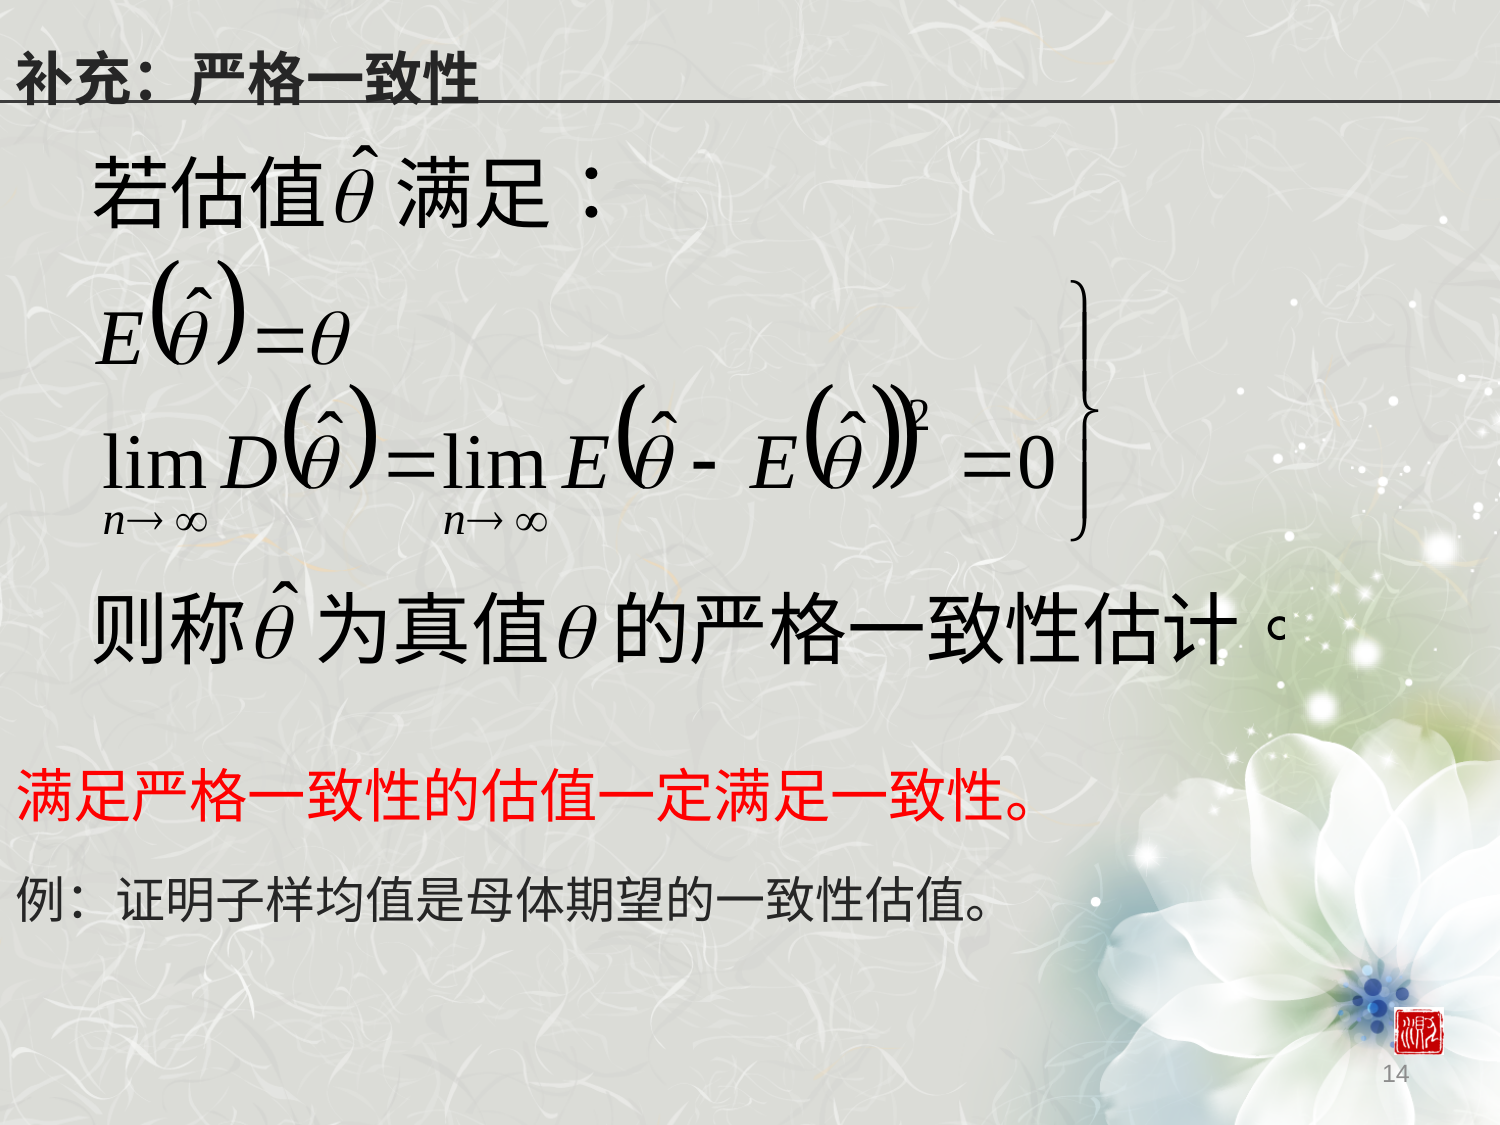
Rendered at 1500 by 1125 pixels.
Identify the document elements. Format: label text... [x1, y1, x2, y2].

list 补充：严格一致性 满足严格一致性的估值一定满足一致性。 例：证明子样均值是母体期望的一致性估值。 [0, 0, 1500, 1125]
picture [1394, 1007, 1444, 1055]
slide_number 14 [1074, 1042, 1425, 1103]
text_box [81, 128, 1285, 694]
